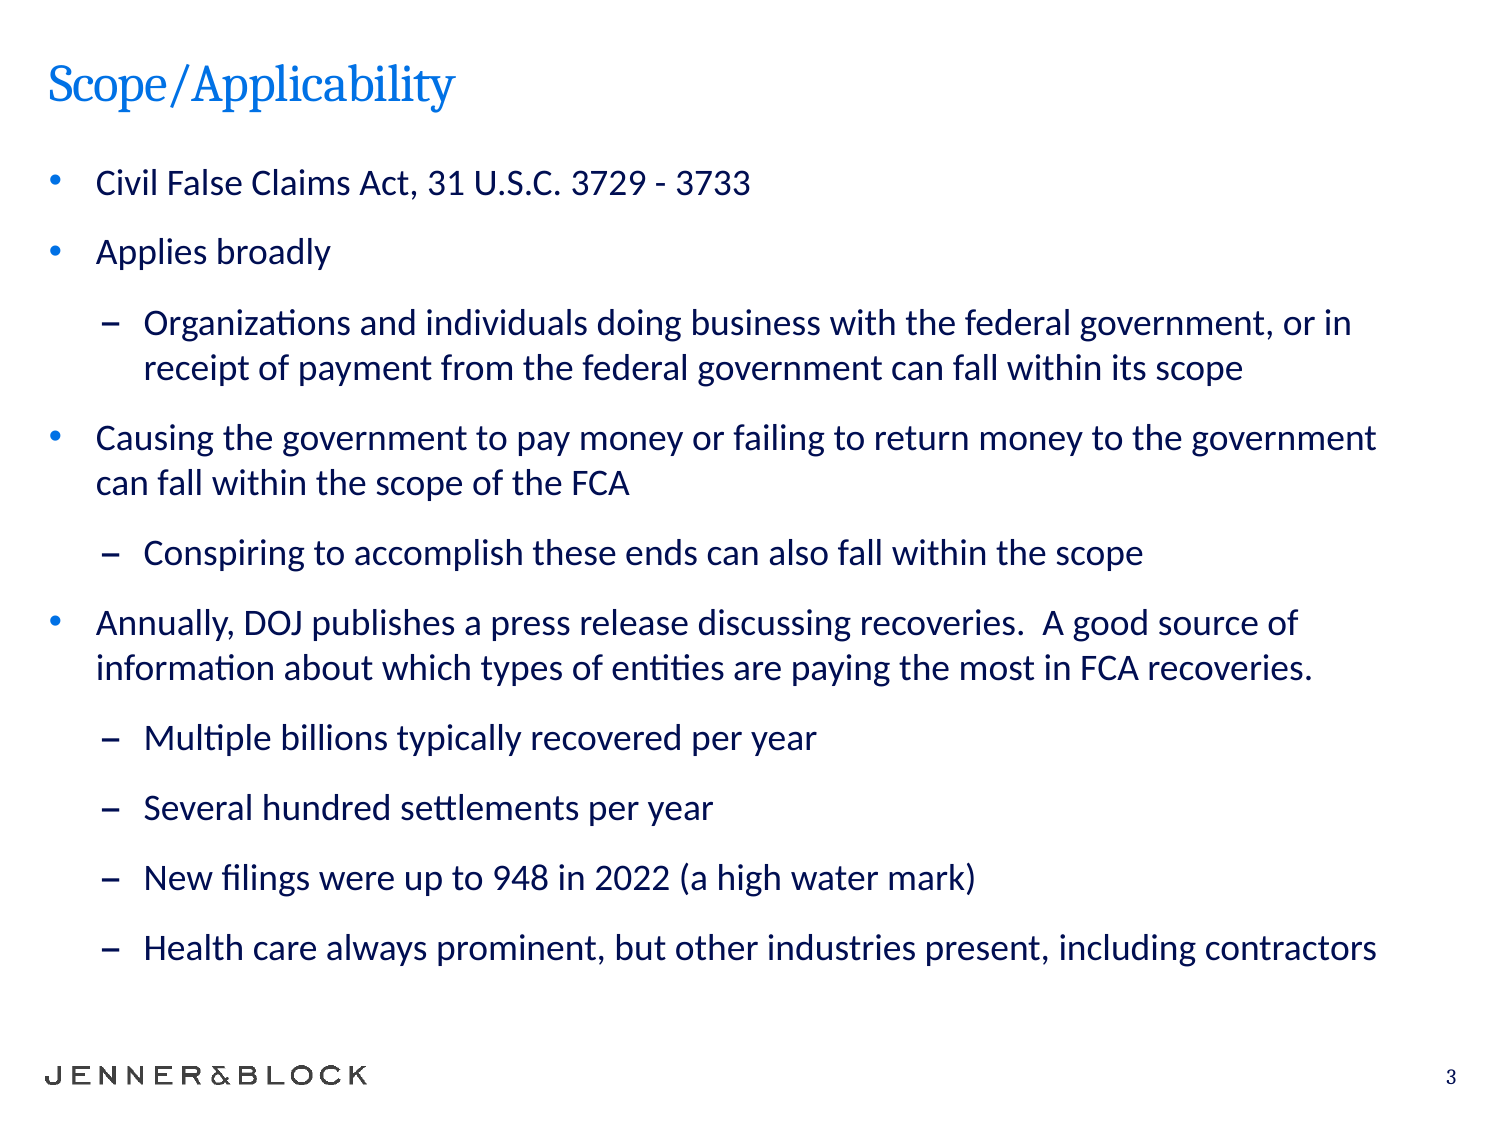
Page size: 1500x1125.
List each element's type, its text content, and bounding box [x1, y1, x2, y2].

title Scope/Applicability [49, 40, 1450, 120]
list Civil False Claims Act, 31 U.S.C. 3729 - 3733 Applies broadly Organizations and individuals doing business with the federal government, or in receipt of payment from the federal government can fall within its scope Causing the government to pay money or failing to return money to the government can fall within the scope of the FCA Conspiring to accomplish these ends can also fall within the scope Annually, DOJ publishes a press release discussing recoveries. A good source of information about which types of entities are paying the most in FCA recoveries. Multiple billions typically recovered per year Several hundred settlements per year New filings were up to 948 in 2022 (a high water mark) Health care always prominent, but other industries present, including contractors [48, 149, 1450, 1025]
